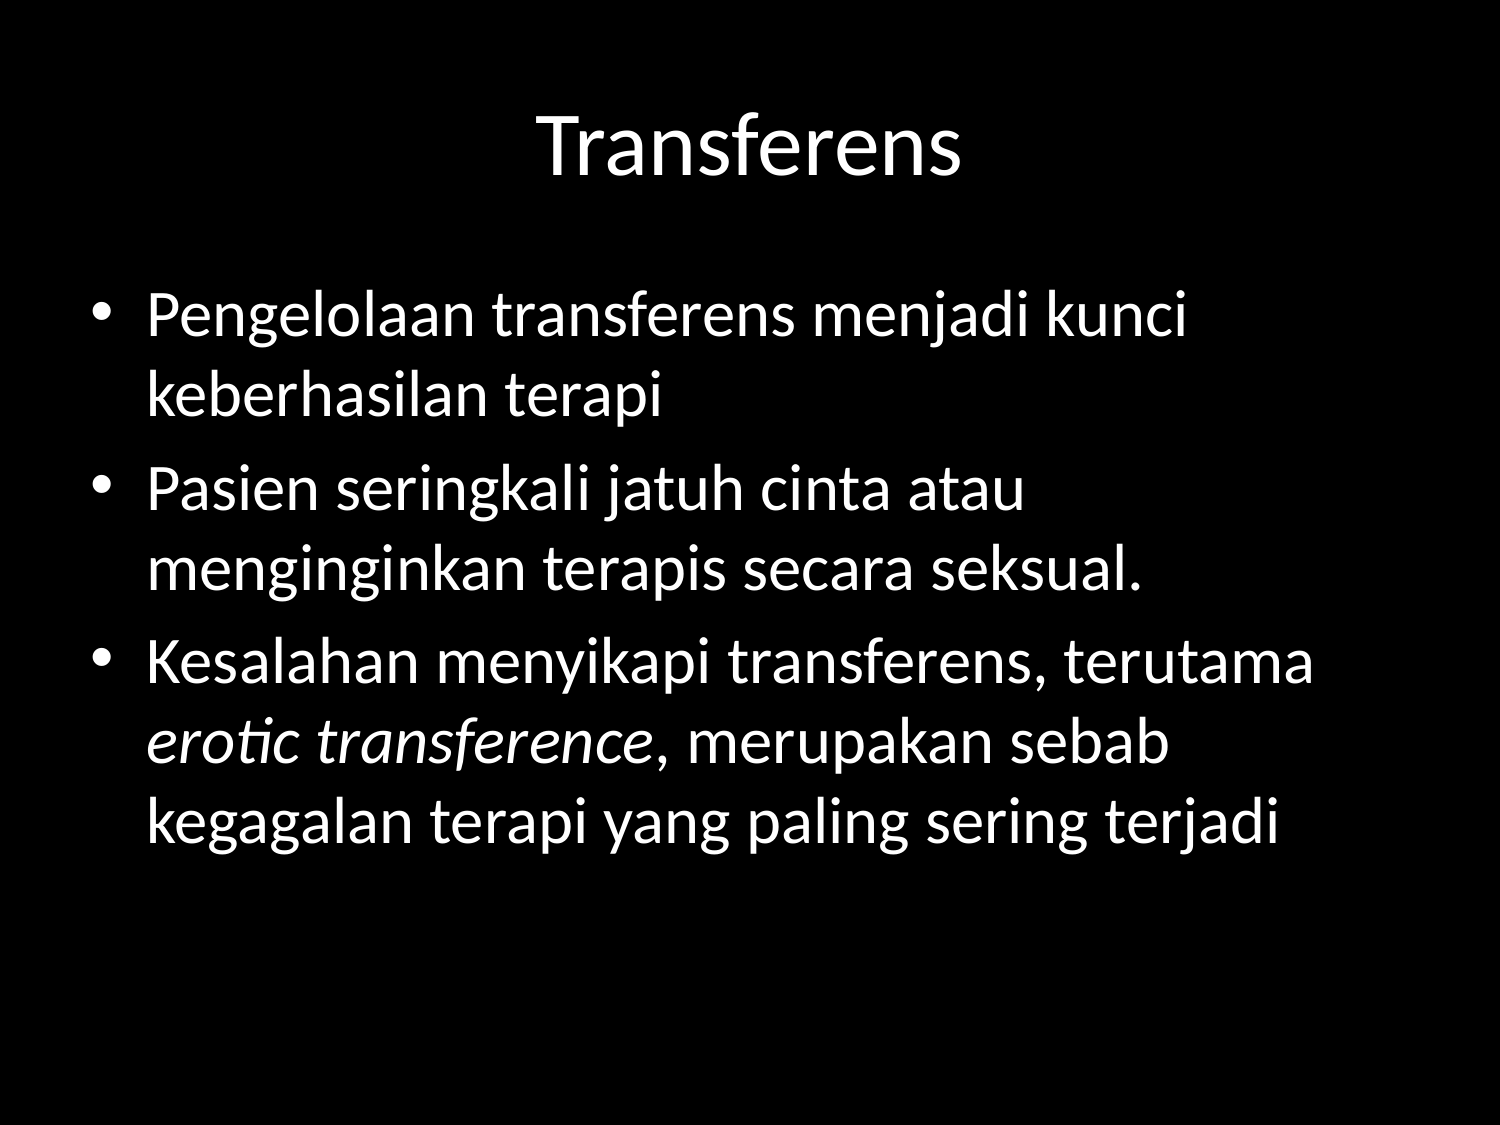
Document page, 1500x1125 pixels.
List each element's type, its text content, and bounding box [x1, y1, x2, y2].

title Transferens [75, 45, 1425, 233]
list Pengelolaan transferens menjadi kunci keberhasilan terapi Pasien seringkali jatuh cinta atau menginginkan terapis secara seksual. Kesalahan menyikapi transferens, terutama erotic transference, merupakan sebab kegagalan terapi yang paling sering terjadi [75, 262, 1425, 1005]
